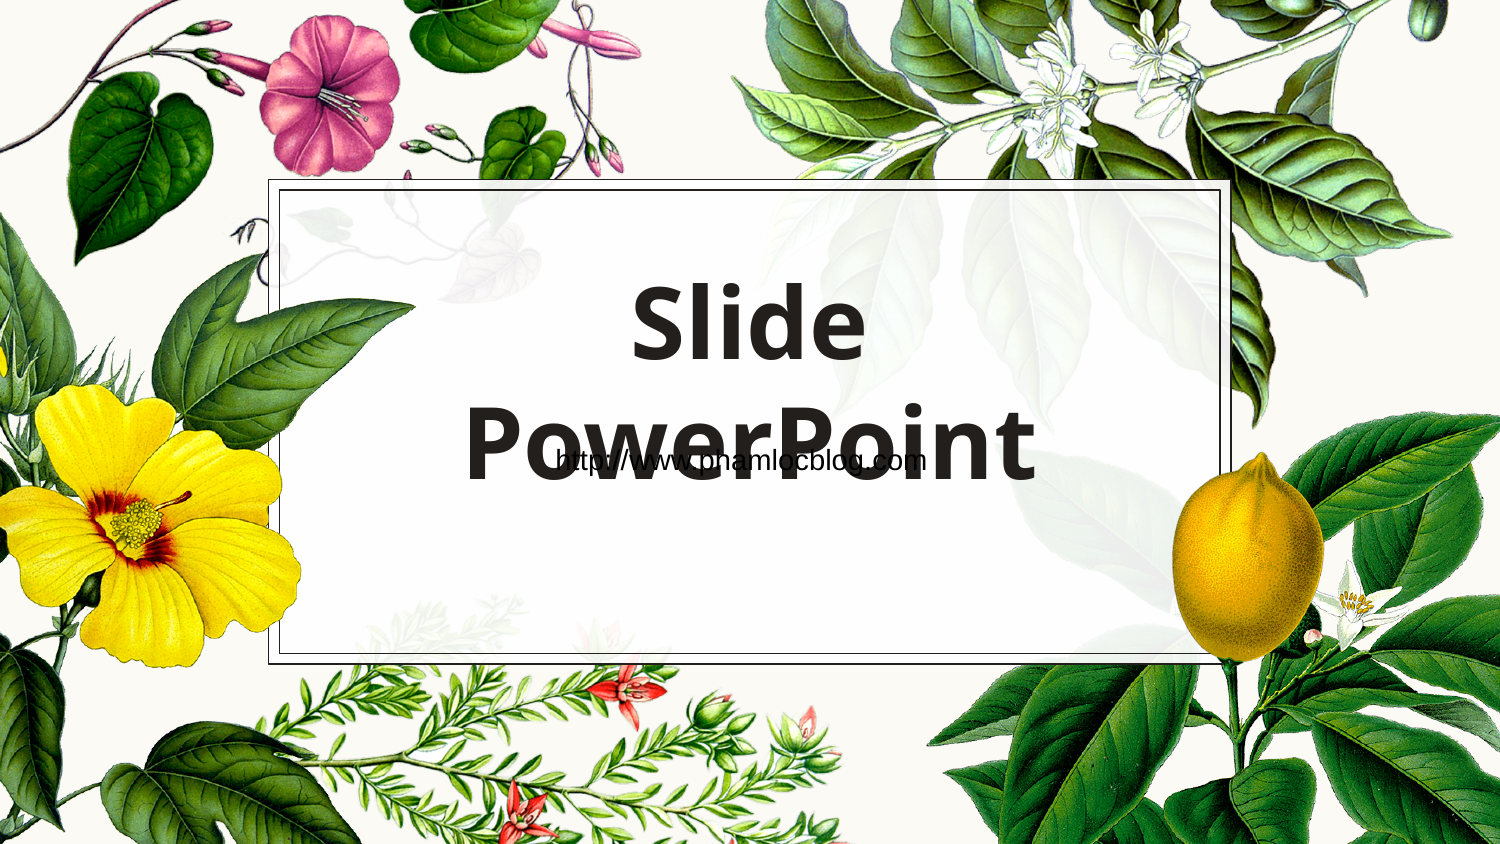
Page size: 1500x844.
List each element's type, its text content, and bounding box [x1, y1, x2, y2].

picture [0, 0, 863, 844]
title Slide PowerPoint [321, 192, 1179, 568]
text_box http://www.phamlocblog.com [496, 433, 988, 484]
picture [731, 0, 1500, 844]
